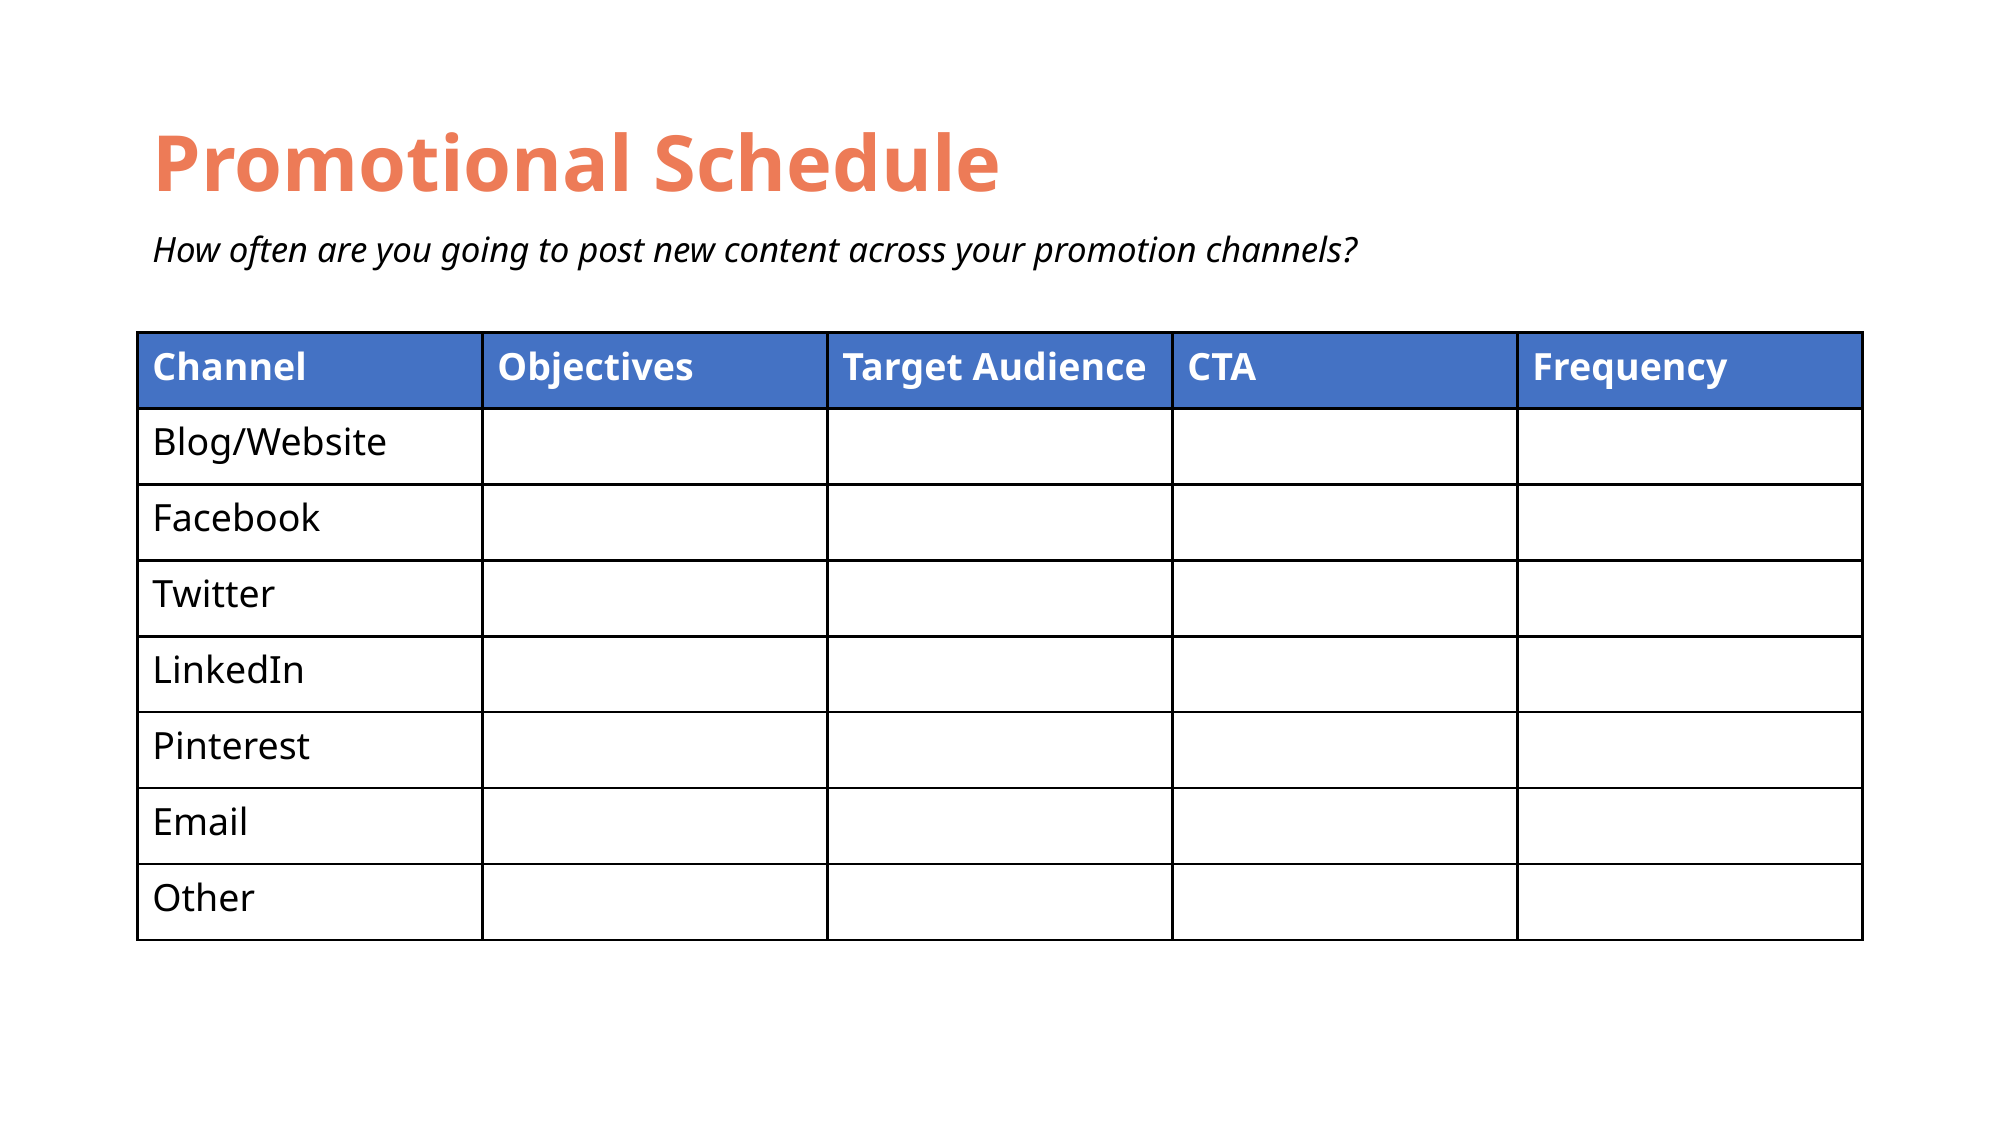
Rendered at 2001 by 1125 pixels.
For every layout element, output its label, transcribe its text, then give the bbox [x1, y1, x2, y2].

table_header Objectives [484, 334, 826, 407]
table_cell [829, 865, 1171, 939]
table_cell LinkedIn [139, 638, 481, 711]
table_cell [1519, 713, 1861, 787]
table_cell [1519, 789, 1861, 863]
table_header Target Audience [829, 334, 1171, 407]
table_cell Facebook [139, 486, 481, 559]
table_header Frequency [1519, 334, 1861, 407]
table_cell [829, 638, 1171, 711]
table_cell [1519, 410, 1861, 483]
title Promotional Schedule How often are you going to post new content across your promotion channels? [137, 59, 1863, 278]
table_cell [484, 865, 826, 939]
table_cell [1519, 562, 1861, 635]
table_cell [829, 562, 1171, 635]
table_cell Blog/Website [139, 410, 481, 483]
table_cell [1174, 865, 1516, 939]
table_cell Pinterest [139, 713, 481, 787]
table_header Channel [139, 334, 481, 407]
table_cell Twitter [139, 562, 481, 635]
table_cell [484, 789, 826, 863]
table_cell [484, 486, 826, 559]
table_cell [484, 562, 826, 635]
table_cell [1174, 713, 1516, 787]
table_cell [1174, 486, 1516, 559]
table_cell [484, 713, 826, 787]
table_cell [829, 713, 1171, 787]
table_cell [484, 638, 826, 711]
table_cell [829, 410, 1171, 483]
table_cell Other [139, 865, 481, 939]
table_header CTA [1174, 334, 1516, 407]
table_cell [484, 410, 826, 483]
table_cell [829, 486, 1171, 559]
table_cell [1174, 789, 1516, 863]
table_cell [1519, 865, 1861, 939]
table_cell [1519, 638, 1861, 711]
table_cell [1174, 562, 1516, 635]
table_cell [1174, 410, 1516, 483]
table_cell Email [139, 789, 481, 863]
table_cell [1519, 486, 1861, 559]
table_cell [1174, 638, 1516, 711]
table_cell [829, 789, 1171, 863]
